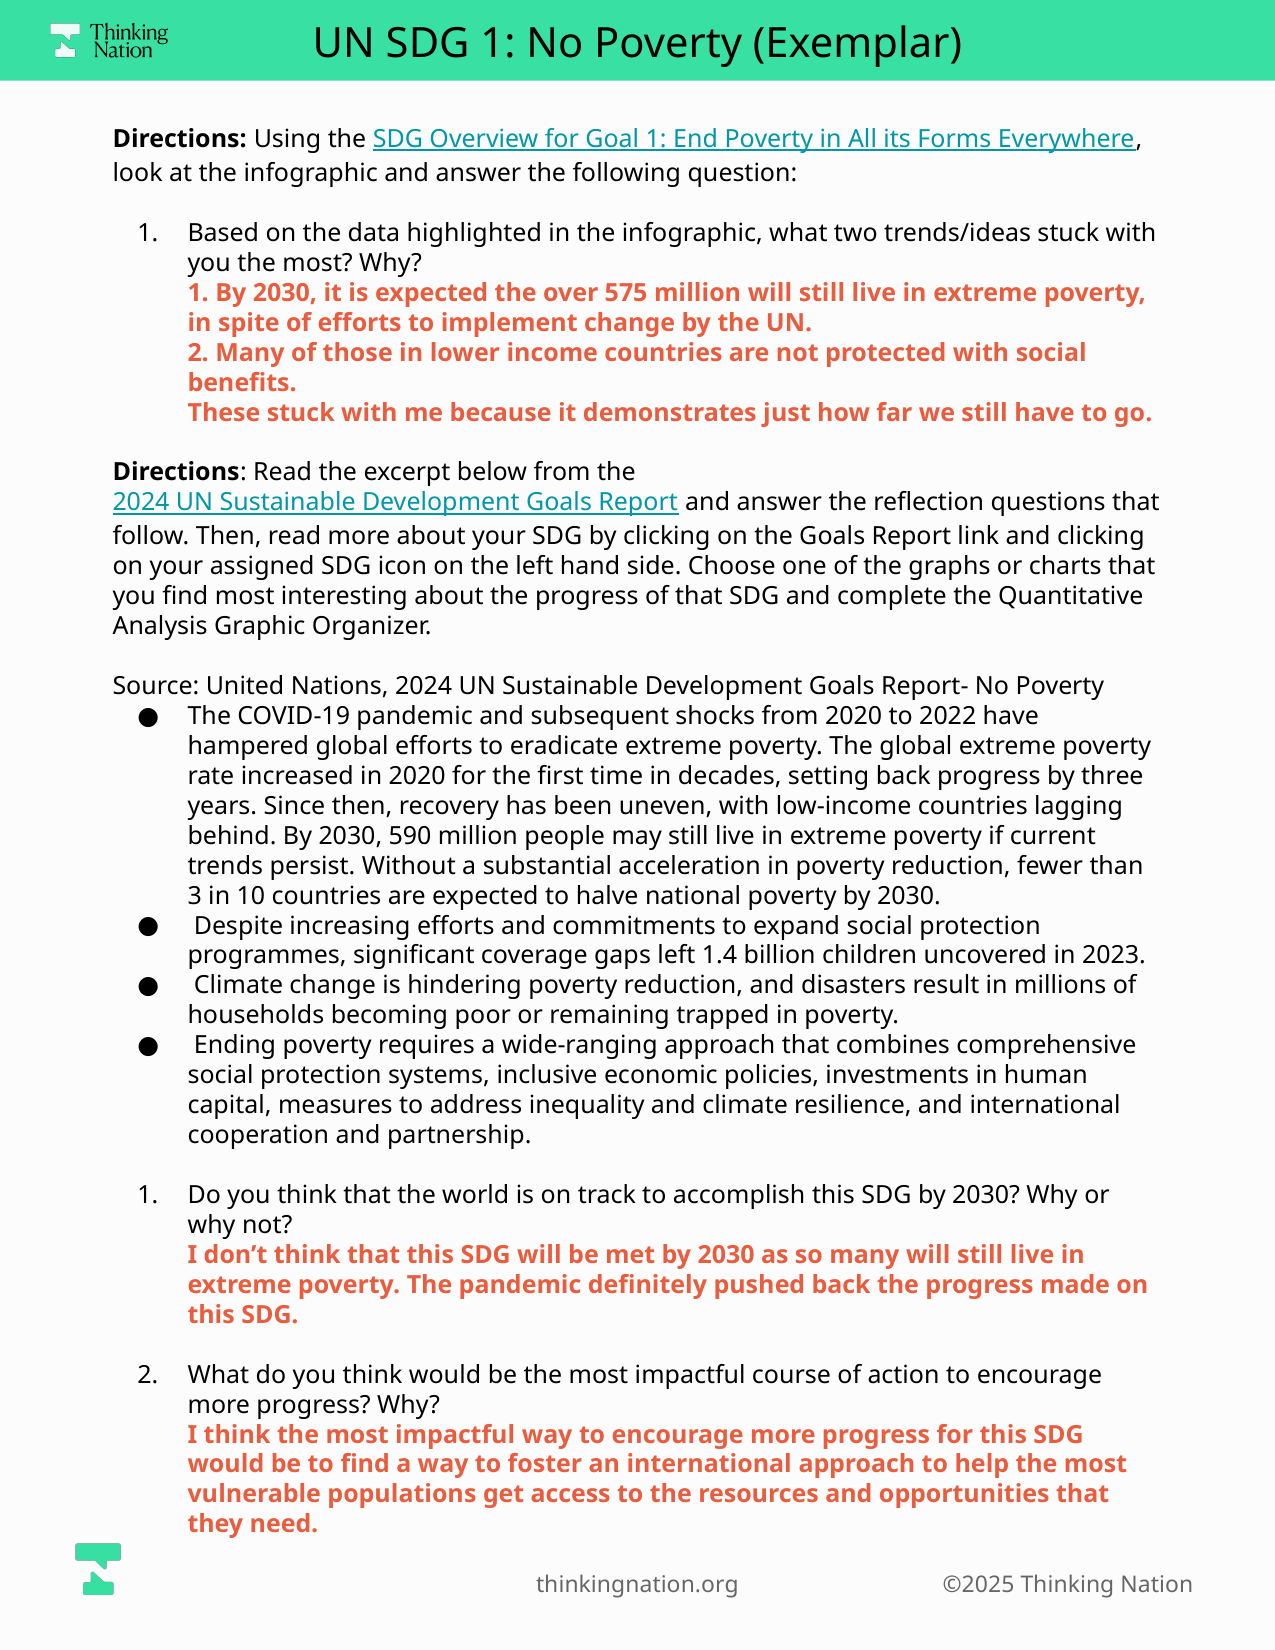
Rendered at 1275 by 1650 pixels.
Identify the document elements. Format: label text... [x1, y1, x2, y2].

text_box UN SDG 1: No Poverty (Exemplar) [0, 0, 1275, 81]
text_box Directions: Using the SDG Overview for Goal 1: End Poverty in All its Forms Everywhere, look at the infographic and answer the following question: Based on the data highlighted in the infographic, what two trends/ideas stuck with you the most? Why? 1. By 2030, it is expected the over 575 million will still live in extreme poverty, in spite of efforts to implement change by the UN. 2. Many of those in lower income countries are not protected with social benefits. These stuck with me because it demonstrates just how far we still have to go. Directions: Read the excerpt below from the 2024 UN Sustainable Development Goals Report and answer the reflection questions that follow. Then, read more about your SDG by clicking on the Goals Report link and clicking on your assigned SDG icon on the left hand side. Choose one of the graphs or charts that you find most interesting about the progress of that SDG and complete the Quantitative Analysis Graphic Organizer. Source: United Nations, 2024 UN Sustainable Development Goals Report- No Poverty The COVID-19 pandemic and subsequent shocks from 2020 to 2022 have hampered global efforts to eradicate extreme poverty. The global extreme poverty rate increased in 2020 for the first time in decades, setting back progress by three years. Since then, recovery has been uneven, with low-income countries lagging behind. By 2030, 590 million people may still live in extreme poverty if current trends persist. Without a substantial acceleration in poverty reduction, fewer than 3 in 10 countries are expected to halve national poverty by 2030. Despite increasing efforts and commitments to expand social protection programmes, significant coverage gaps left 1.4 billion children uncovered in 2023. Climate change is hindering poverty reduction, and disasters result in millions of households becoming poor or remaining trapped in poverty. Ending poverty requires a wide-ranging approach that combines comprehensive social protection systems, inclusive economic policies, investments in human capital, measures to address inequality and climate resilience, and international cooperation and partnership. Do you think that the world is on track to accomplish this SDG by 2030? Why or why not? I don’t think that this SDG will be met by 2030 as so many will still live in extreme poverty. The pandemic definitely pushed back the progress made on this SDG. What do you think would be the most impactful course of action to encourage more progress? Why? I think the most impactful way to encourage more progress for this SDG would be to find a way to foster an international approach to help the most vulnerable populations get access to the resources and opportunities that they need. [97, 107, 1178, 1613]
text_box ©2025 Thinking Nation [1178, 1553, 1210, 1605]
picture [36, 12, 172, 69]
picture [62, 1533, 134, 1605]
